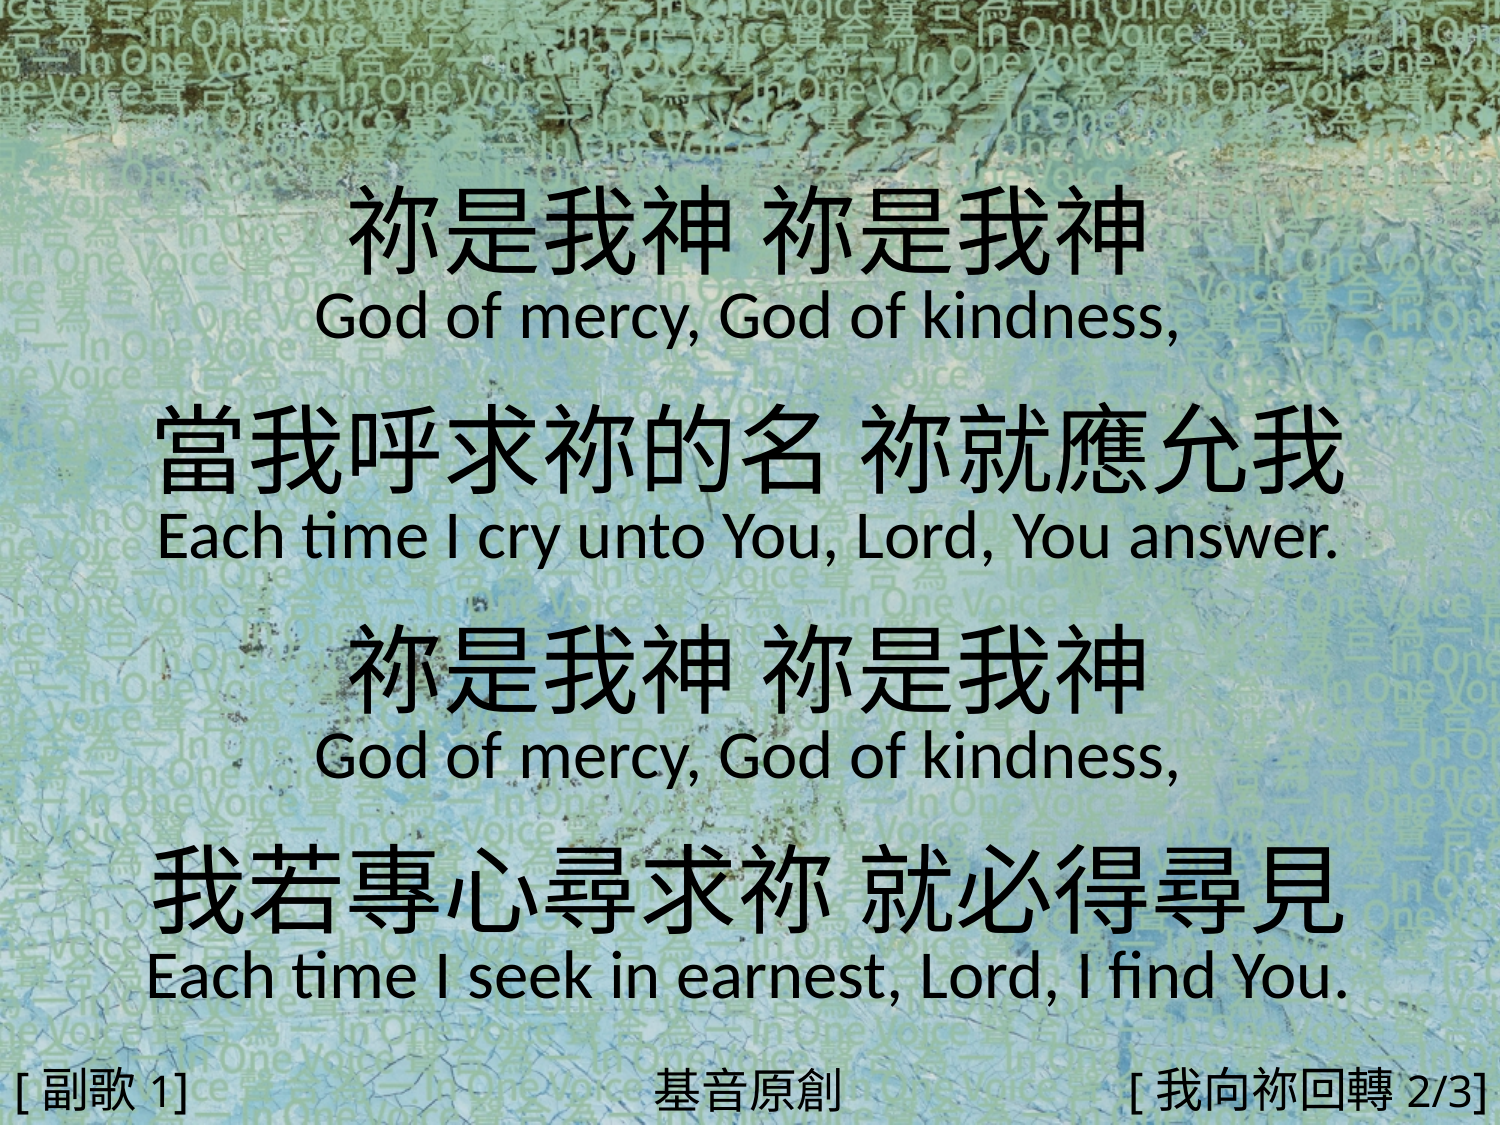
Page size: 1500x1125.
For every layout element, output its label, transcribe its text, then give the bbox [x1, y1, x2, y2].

text_box 祢是我神 祢是我神 God of mercy, God of kindness, 當我呼求祢的名 祢就應允我 Each time I cry unto You, Lord, You answer. 祢是我神 祢是我神 God of mercy, God of kindness, 我若專心尋求祢 就必得尋見 Each time I seek in earnest, Lord, I find You. [0, 184, 1499, 948]
picture [0, 0, 1500, 1053]
text_box 基音原創 [0, 1053, 1499, 1125]
